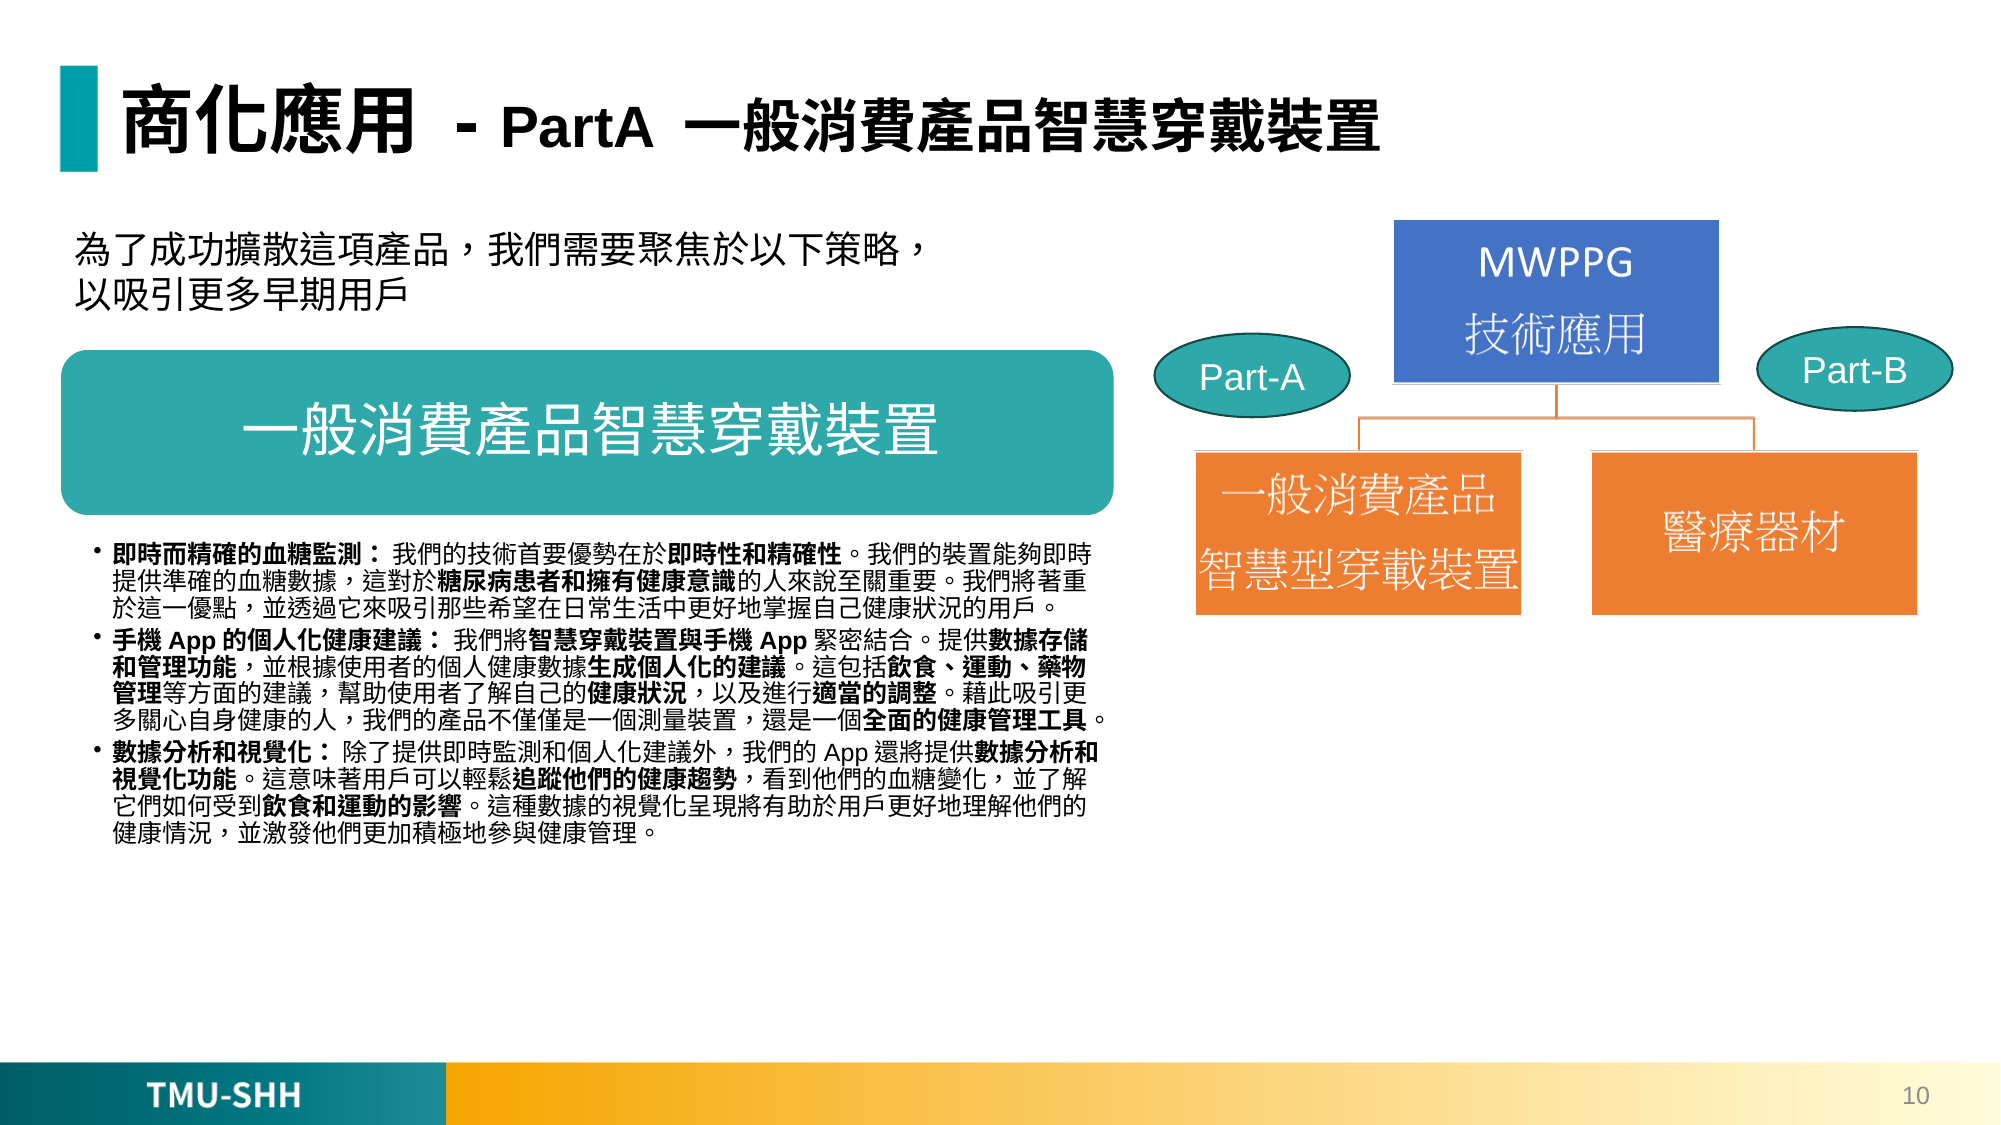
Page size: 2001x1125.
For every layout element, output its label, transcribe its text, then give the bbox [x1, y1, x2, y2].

slide_number 10 [1740, 1065, 1945, 1125]
text_box 為了成功擴散這項產品，我們需要聚焦於以下策略，以吸引更多早期用戶 [59, 218, 946, 299]
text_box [59, 299, 1115, 1065]
title 商化應用 - PartA 一般消費產品智慧穿戴裝置 [104, 60, 1945, 174]
picture [0, 0, 2001, 1125]
